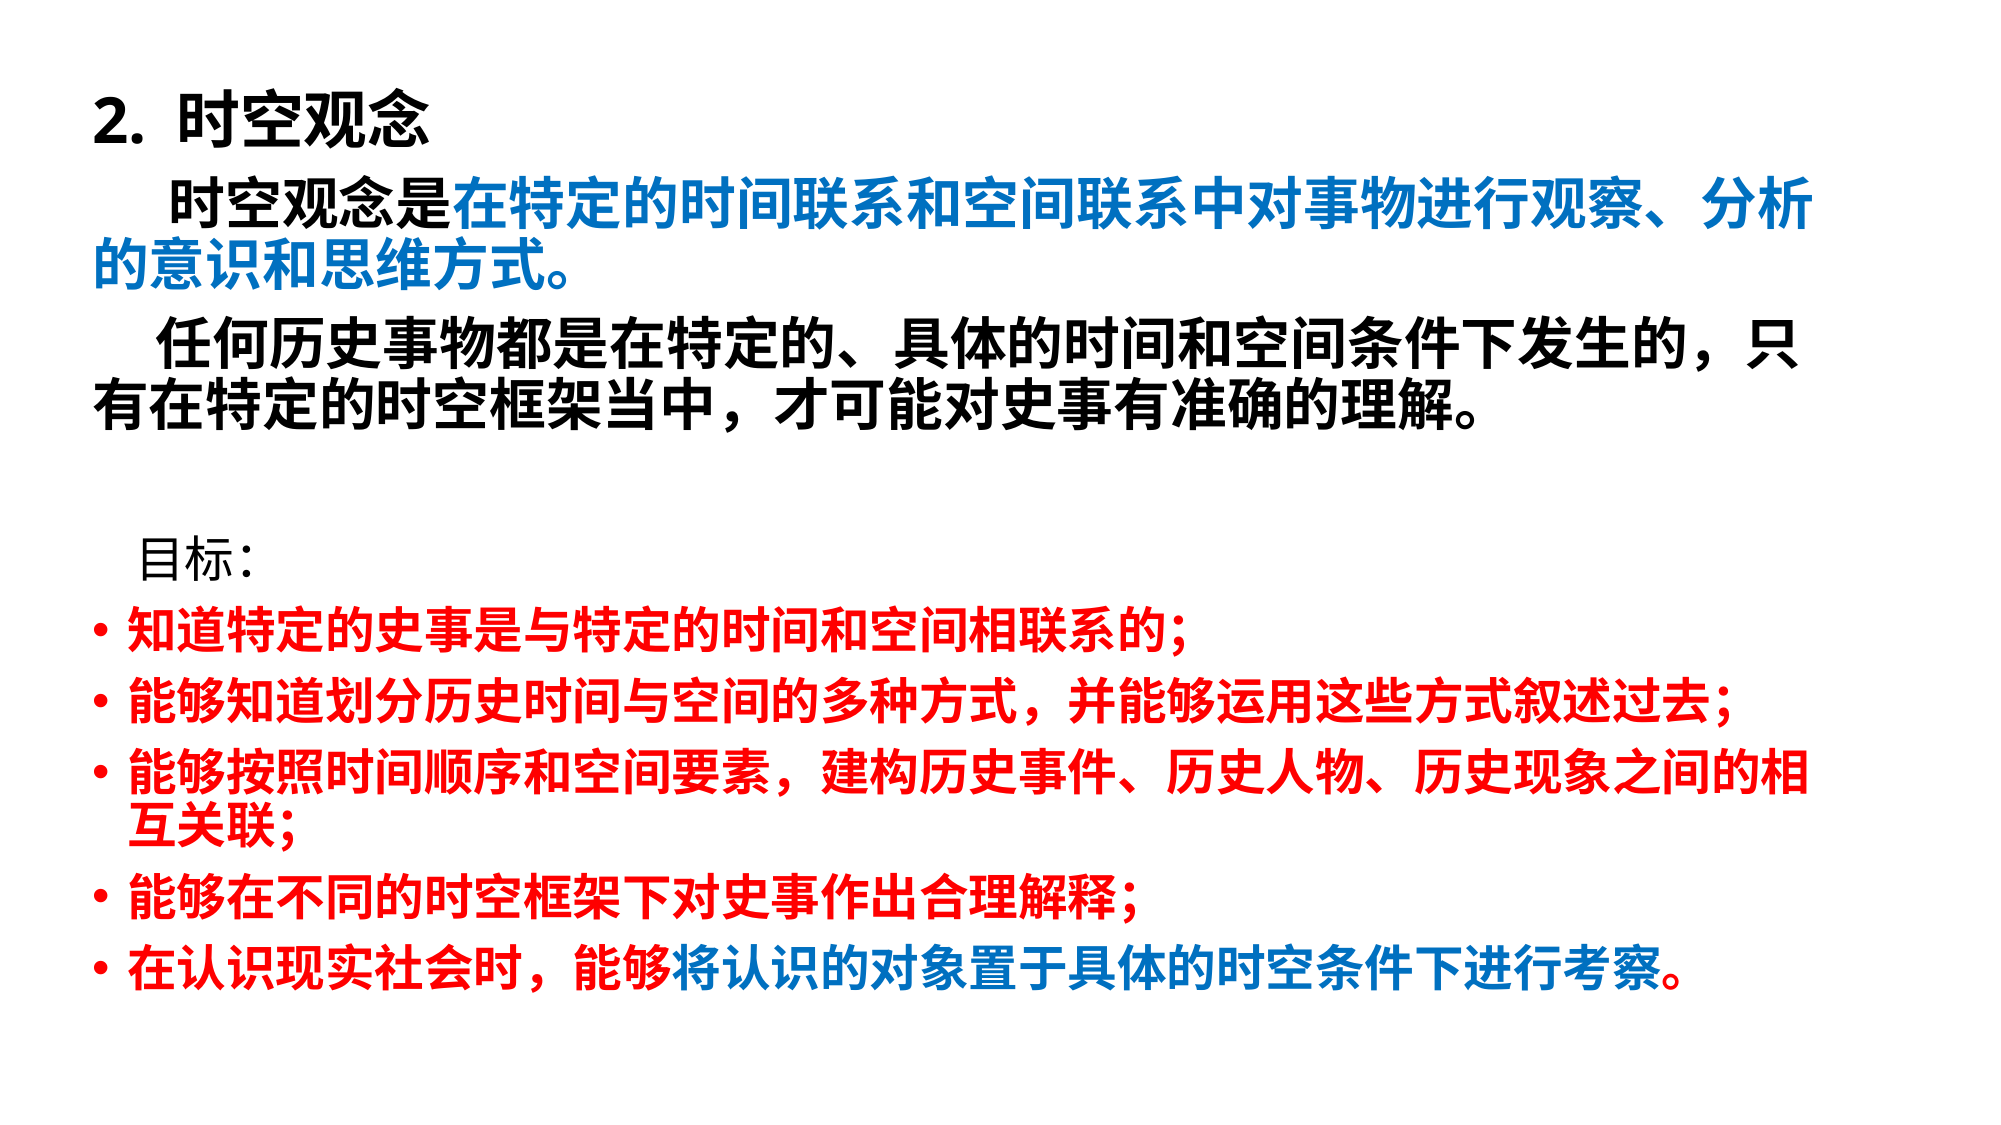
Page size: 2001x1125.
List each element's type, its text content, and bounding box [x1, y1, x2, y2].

list 2. 时空观念 时空观念是在特定的时间联系和空间联系中对事物进行观察、分析的意识和思维方式。 任何历史事物都是在特定的、具体的时间和空间条件下发生的，只有在特定的时空框架当中，才可能对史事有准确的理解。 目标： 知道特定的史事是与特定的时间和空间相联系的； 能够知道划分历史时间与空间的多种方式，并能够运用这些方式叙述过去； 能够按照时间顺序和空间要素，建构历史事件、历史人物、历史现象之间的相互关联； 能够在不同的时空框架下对史事作出合理解释； 在认识现实社会时，能够将认识的对象置于具体的时空条件下进行考察。 [77, 81, 1863, 1014]
